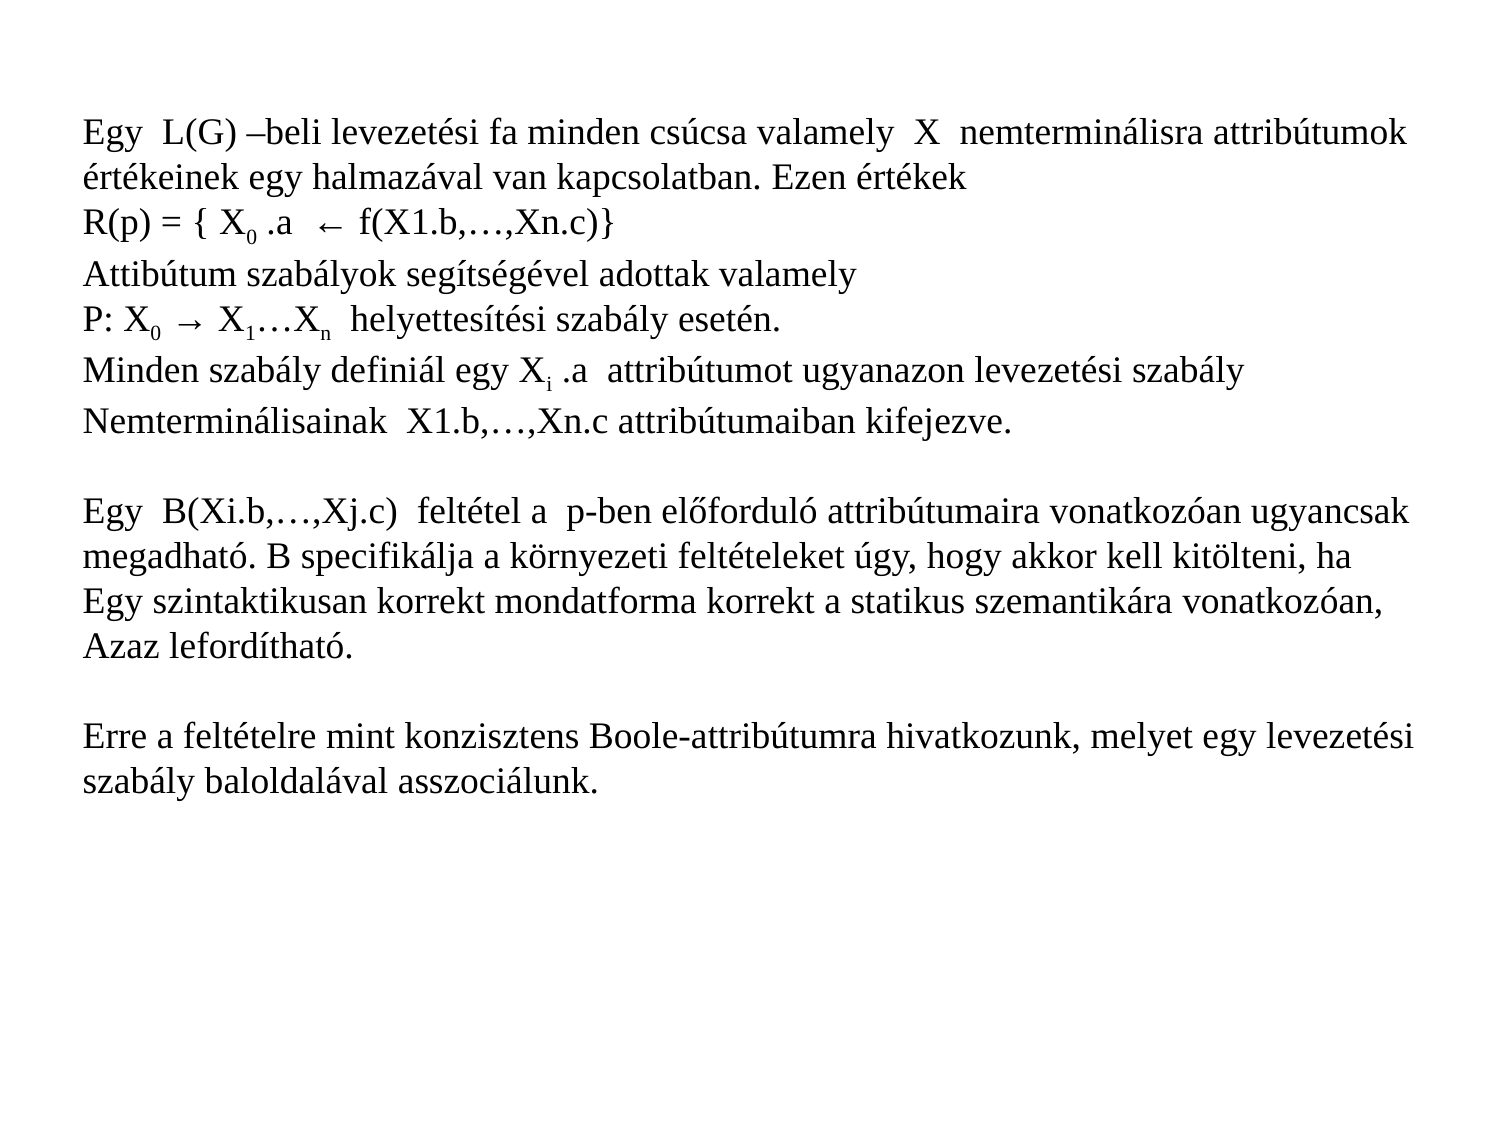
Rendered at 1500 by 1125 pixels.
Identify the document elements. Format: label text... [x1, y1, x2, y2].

text_box Egy L(G) –beli levezetési fa minden csúcsa valamely X nemterminálisra attribútumok értékeinek egy halmazával van kapcsolatban. Ezen értékek R(p) = { X0 .a ← f(X1.b,…,Xn.c)} Attibútum szabályok segítségével adottak valamely P: X0 → X1…Xn helyettesítési szabály esetén. Minden szabály definiál egy Xi .a attribútumot ugyanazon levezetési szabály Nemterminálisainak X1.b,…,Xn.c attribútumaiban kifejezve. Egy B(Xi.b,…,Xj.c) feltétel a p-ben előforduló attribútumaira vonatkozóan ugyancsak megadható. B specifikálja a környezeti feltételeket úgy, hogy akkor kell kitölteni, ha Egy szintaktikusan korrekt mondatforma korrekt a statikus szemantikára vonatkozóan, Azaz lefordítható. Erre a feltételre mint konzisztens Boole-attribútumra hivatkozunk, melyet egy levezetési szabály baloldalával asszociálunk. [67, 99, 1442, 854]
